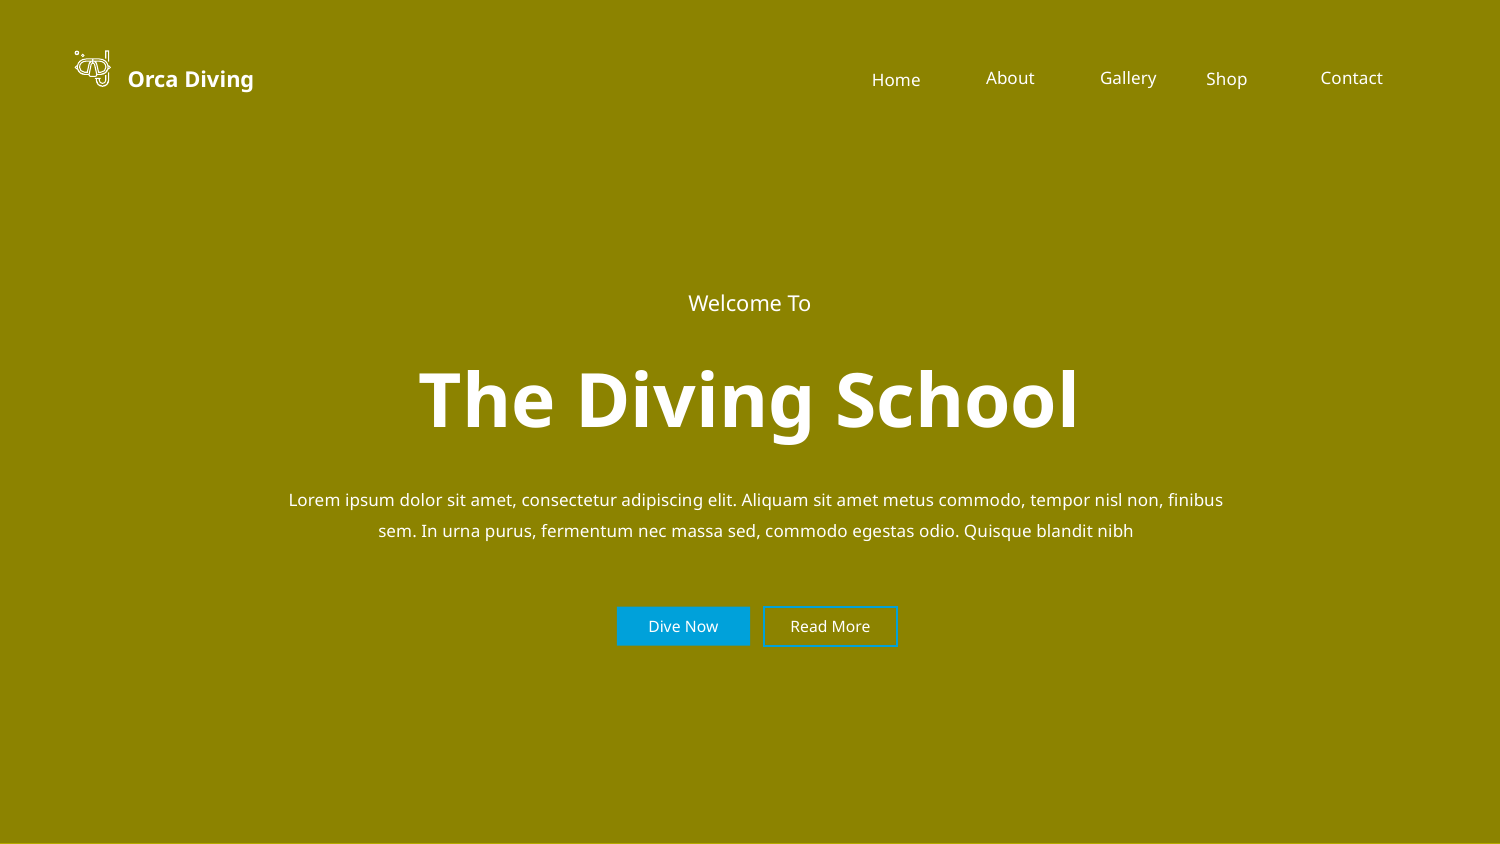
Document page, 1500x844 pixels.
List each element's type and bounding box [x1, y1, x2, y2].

picture [0, 0, 1500, 844]
text_box [74, 50, 324, 99]
text_box [856, 58, 1428, 97]
